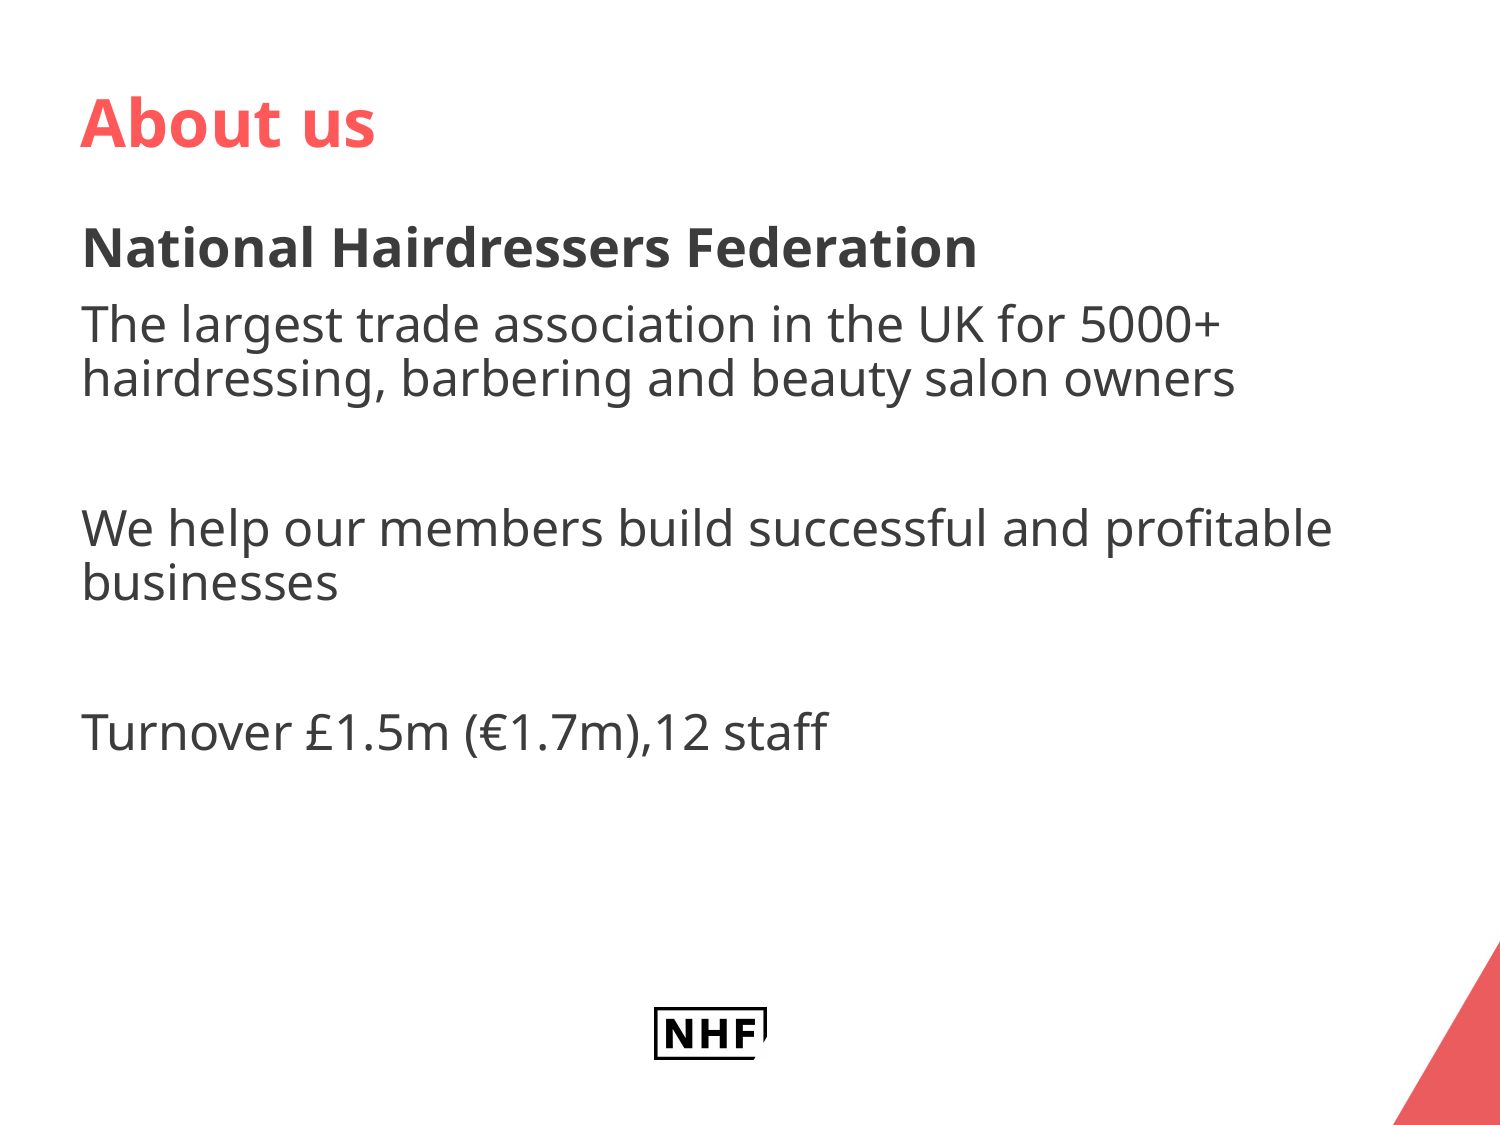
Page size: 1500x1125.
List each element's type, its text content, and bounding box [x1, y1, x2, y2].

text_box About us [66, 73, 424, 169]
subtitle National Hairdressers Federation The largest trade association in the UK for 5000+ hairdressing, barbering and beauty salon owners We help our members build successful and profitable businesses Turnover £1.5m (€1.7m),12 staff [66, 212, 1355, 1000]
picture [1381, 941, 1500, 1125]
picture [654, 1007, 767, 1060]
